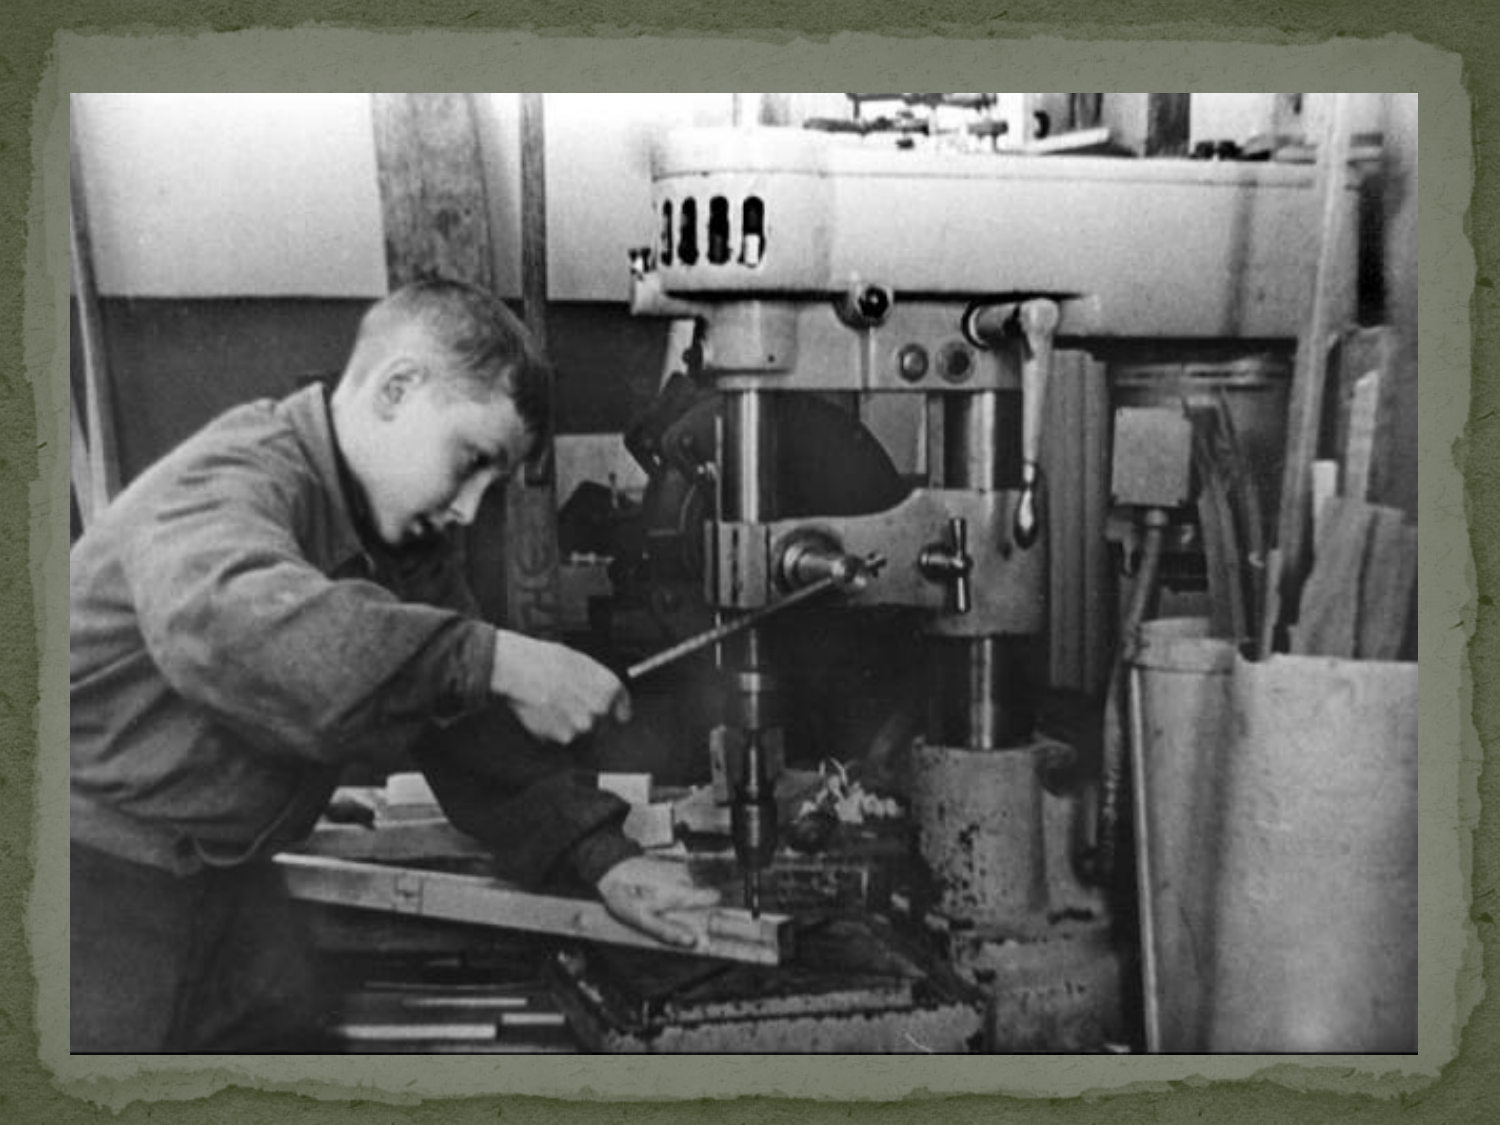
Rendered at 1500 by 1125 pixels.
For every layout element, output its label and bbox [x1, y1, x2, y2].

list [74, 97, 1415, 1052]
